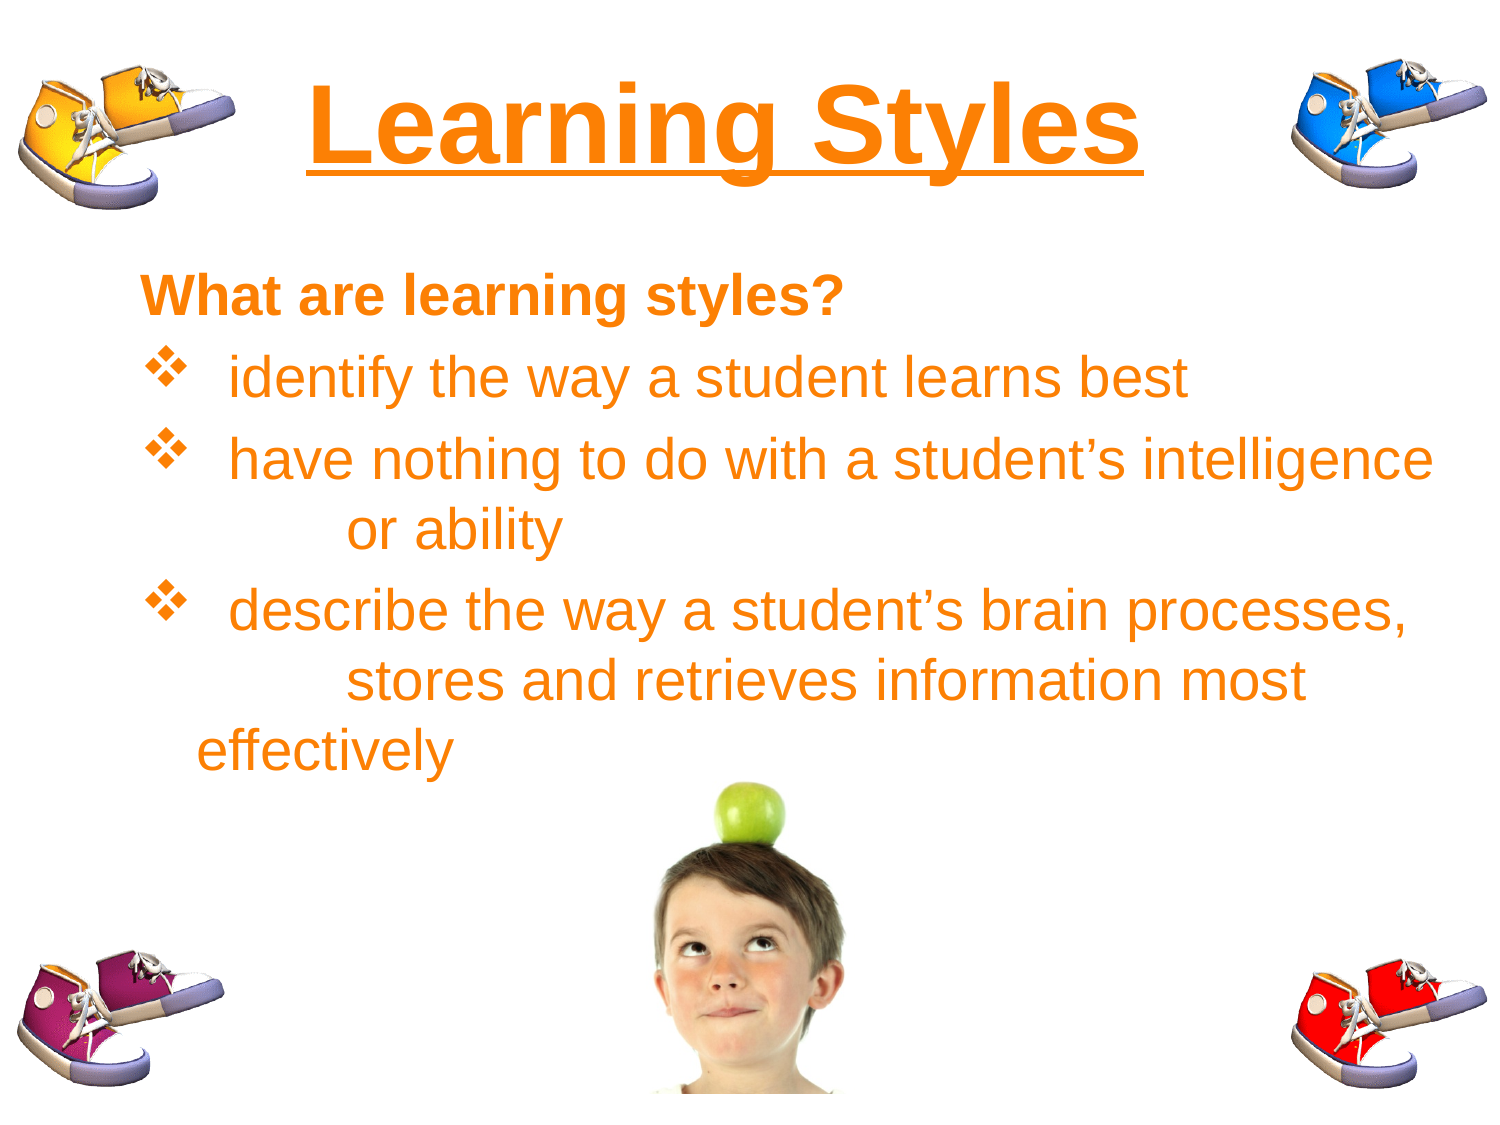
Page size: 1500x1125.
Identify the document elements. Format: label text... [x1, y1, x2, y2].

picture [0, 887, 238, 1125]
picture [0, 0, 250, 250]
title Learning Styles [87, 24, 1363, 213]
picture [624, 737, 863, 1094]
picture [1275, 926, 1500, 1125]
picture [1275, 0, 1500, 225]
list What are learning styles? identify the way a student learns best have nothing to do with a student’s intelligence or ability describe the way a student’s brain processes, stores and retrieves information most effectively [124, 249, 1500, 926]
